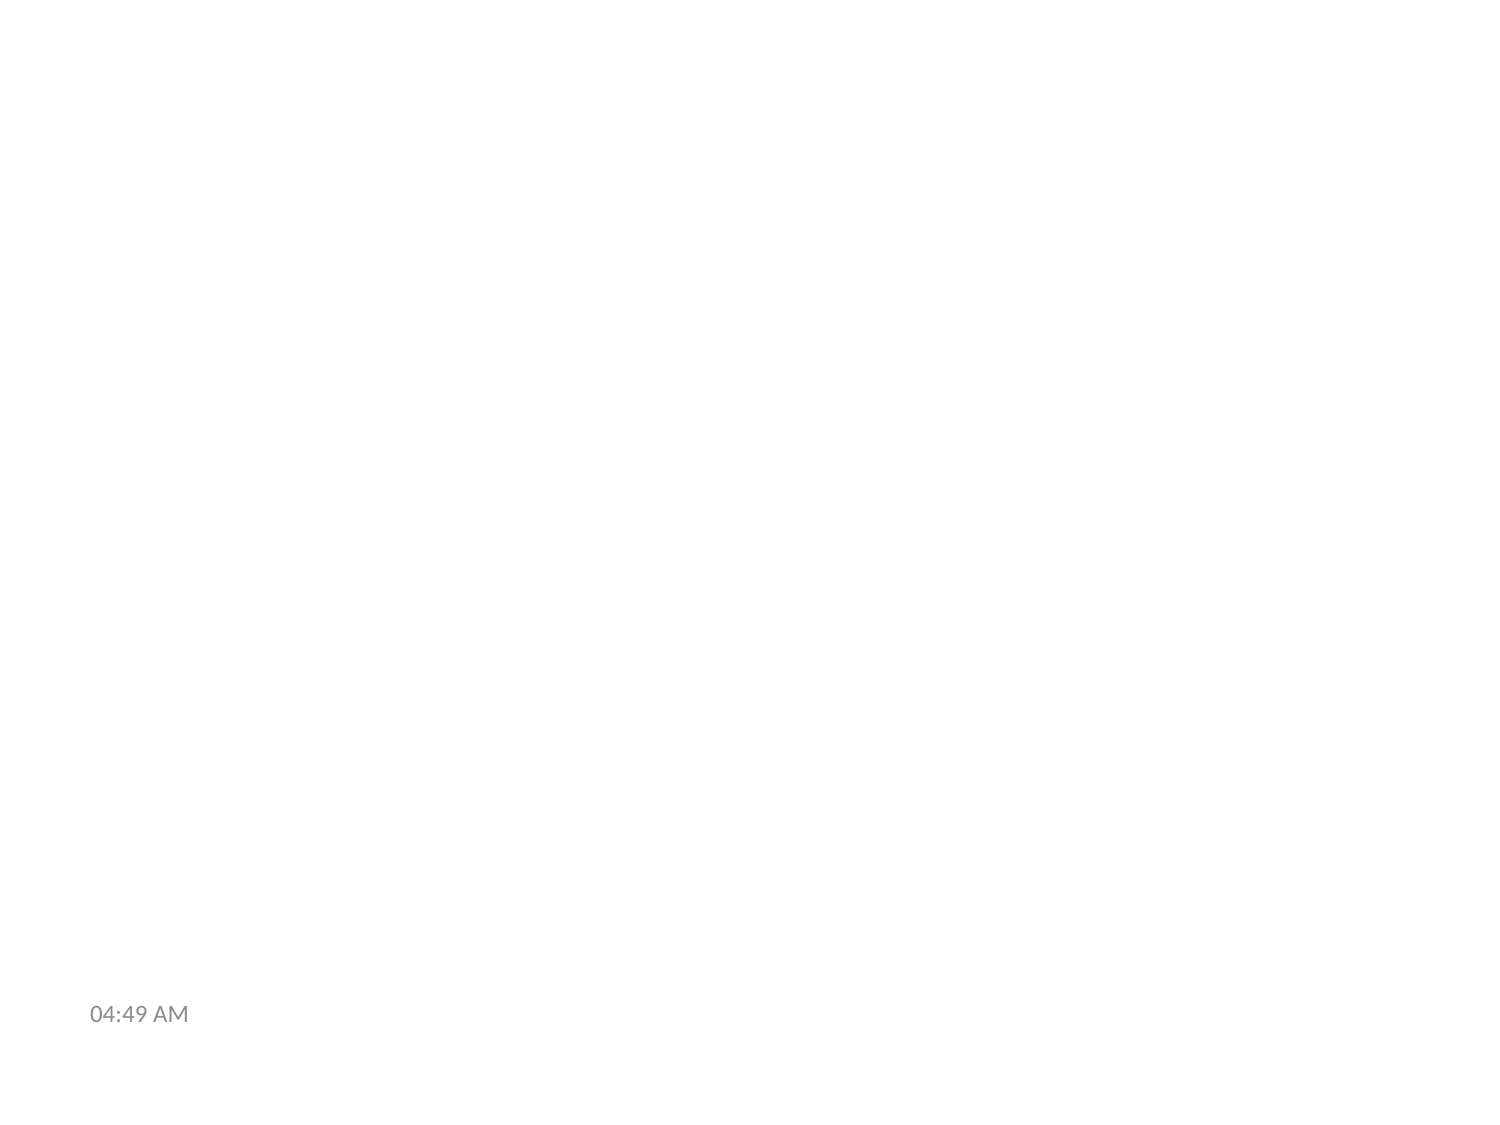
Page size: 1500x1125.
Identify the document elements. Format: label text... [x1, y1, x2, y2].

text_box 3:35 PM [75, 982, 425, 1043]
